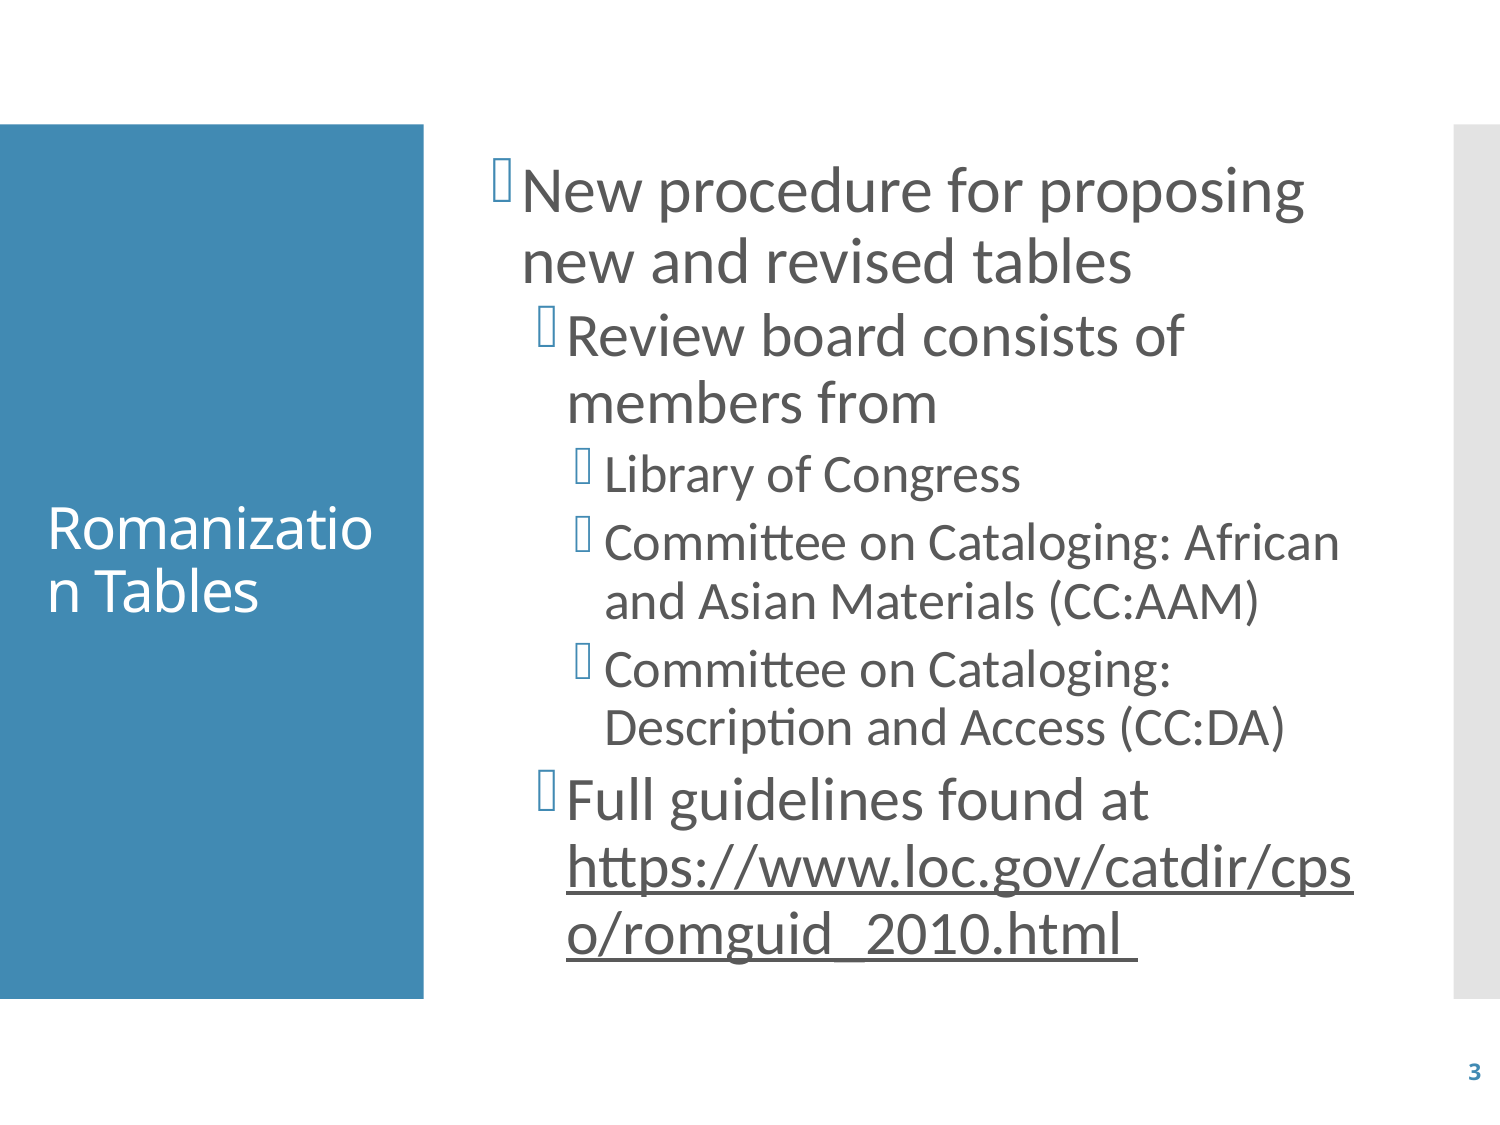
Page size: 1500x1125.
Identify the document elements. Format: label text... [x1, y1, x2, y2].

list New procedure for proposing new and revised tables Review board consists of members from Library of Congress Committee on Cataloging: African and Asian Materials (CC:AAM) Committee on Cataloging: Description and Access (CC:DA) Full guidelines found at https://www.loc.gov/catdir/cpso/romguid_2010.html [476, 141, 1376, 982]
slide_number 3 [1308, 1042, 1497, 1103]
title Romanization Tables [31, 184, 394, 940]
